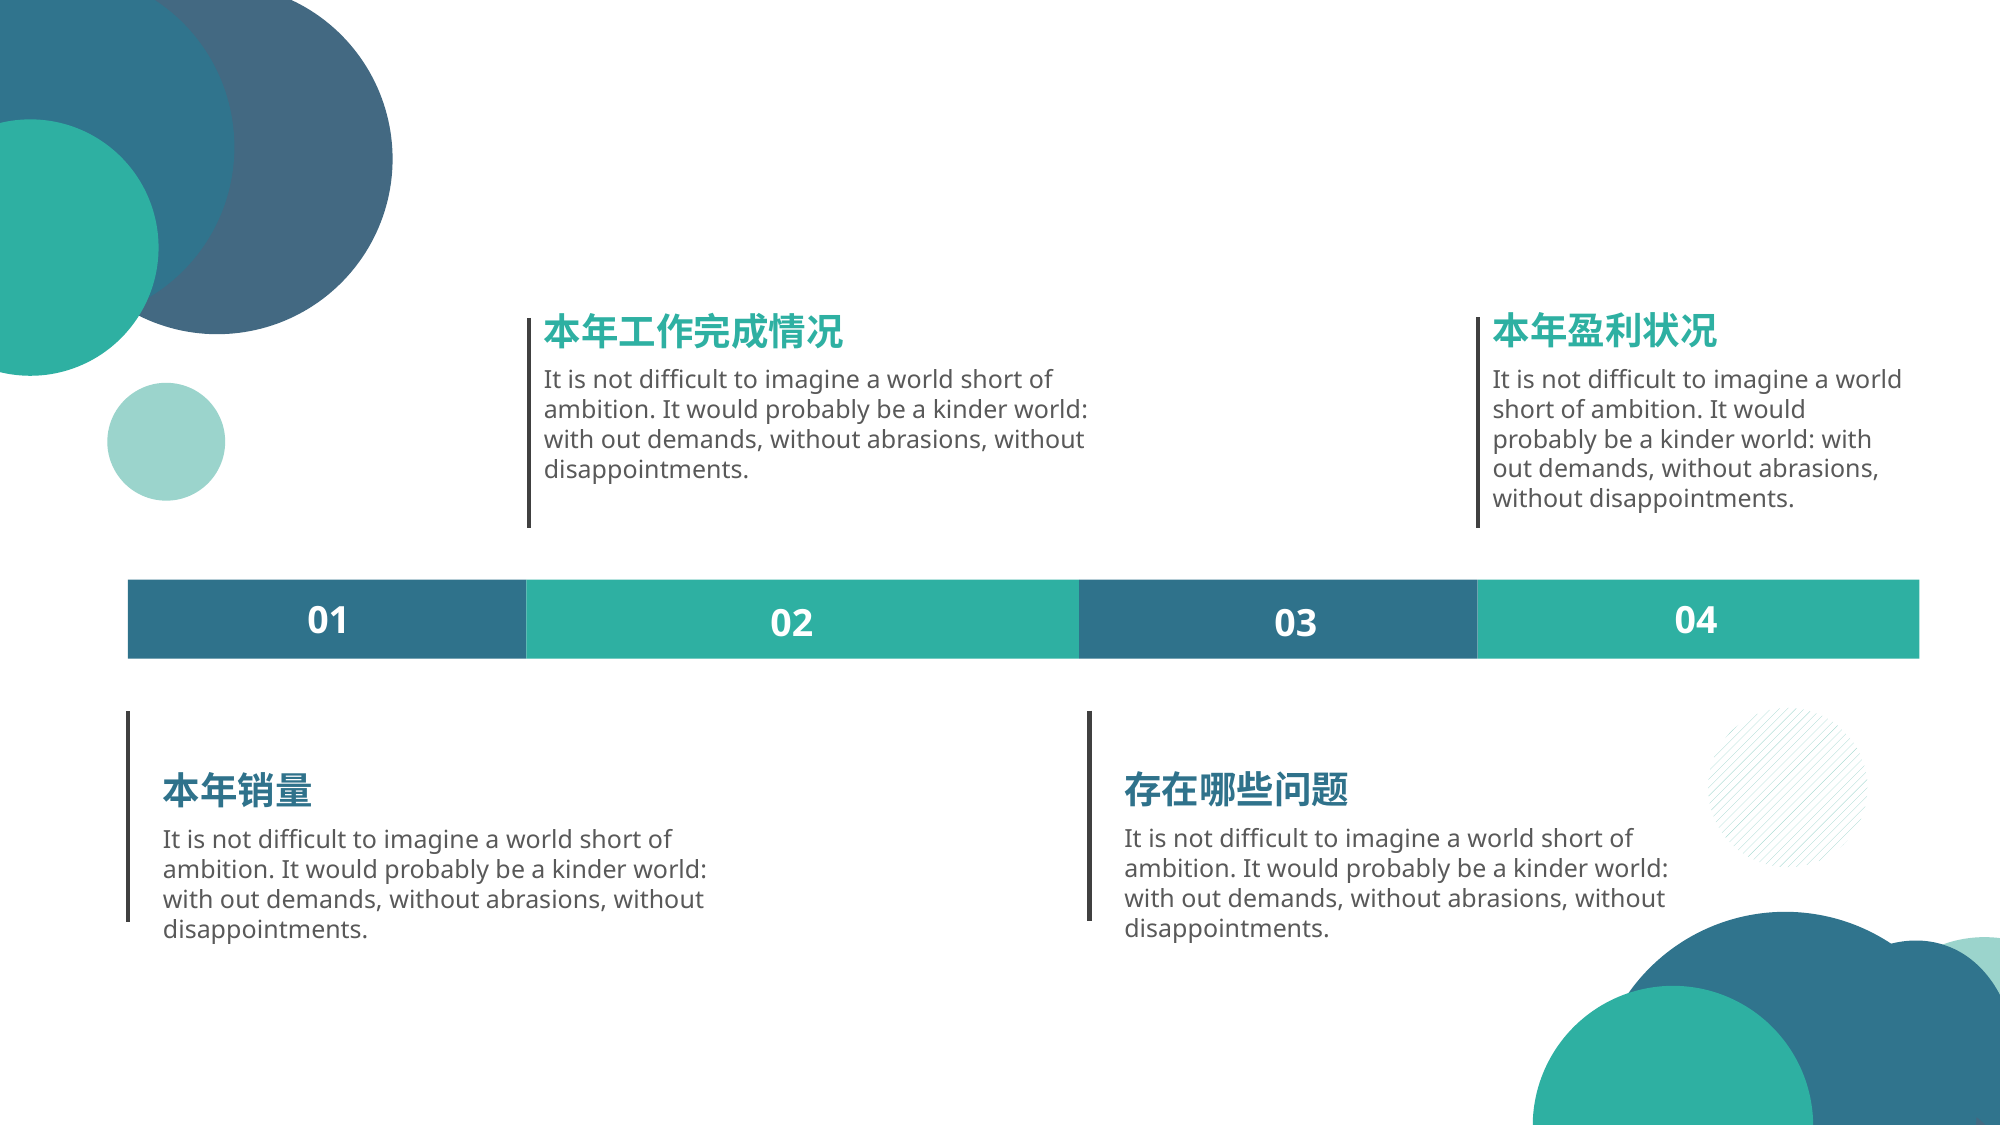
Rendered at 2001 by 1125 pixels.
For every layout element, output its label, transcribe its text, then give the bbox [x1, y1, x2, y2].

text_box It is not difficult to imagine a world short of ambition. It would probably be a kinder world: with out demands, without abrasions, without disappointments. [148, 815, 756, 951]
text_box 本年销量 [148, 759, 553, 815]
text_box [526, 579, 1079, 659]
text_box 本年工作完成情况 [528, 300, 934, 356]
text_box 存在哪些问题 [1109, 758, 1515, 815]
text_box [127, 579, 526, 659]
text_box It is not difficult to imagine a world short of ambition. It would probably be a kinder world: with out demands, without abrasions, without disappointments. [1478, 355, 1933, 521]
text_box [1079, 579, 1477, 659]
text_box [0, 0, 432, 377]
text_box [1439, 843, 2000, 1125]
text_box It is not difficult to imagine a world short of ambition. It would probably be a kinder world: with out demands, without abrasions, without disappointments. [529, 356, 1137, 491]
text_box It is not difficult to imagine a world short of ambition. It would probably be a kinder world: with out demands, without abrasions, without disappointments. [1109, 815, 1718, 950]
text_box 本年盈利状况 [1477, 299, 1883, 355]
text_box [1477, 579, 1920, 659]
